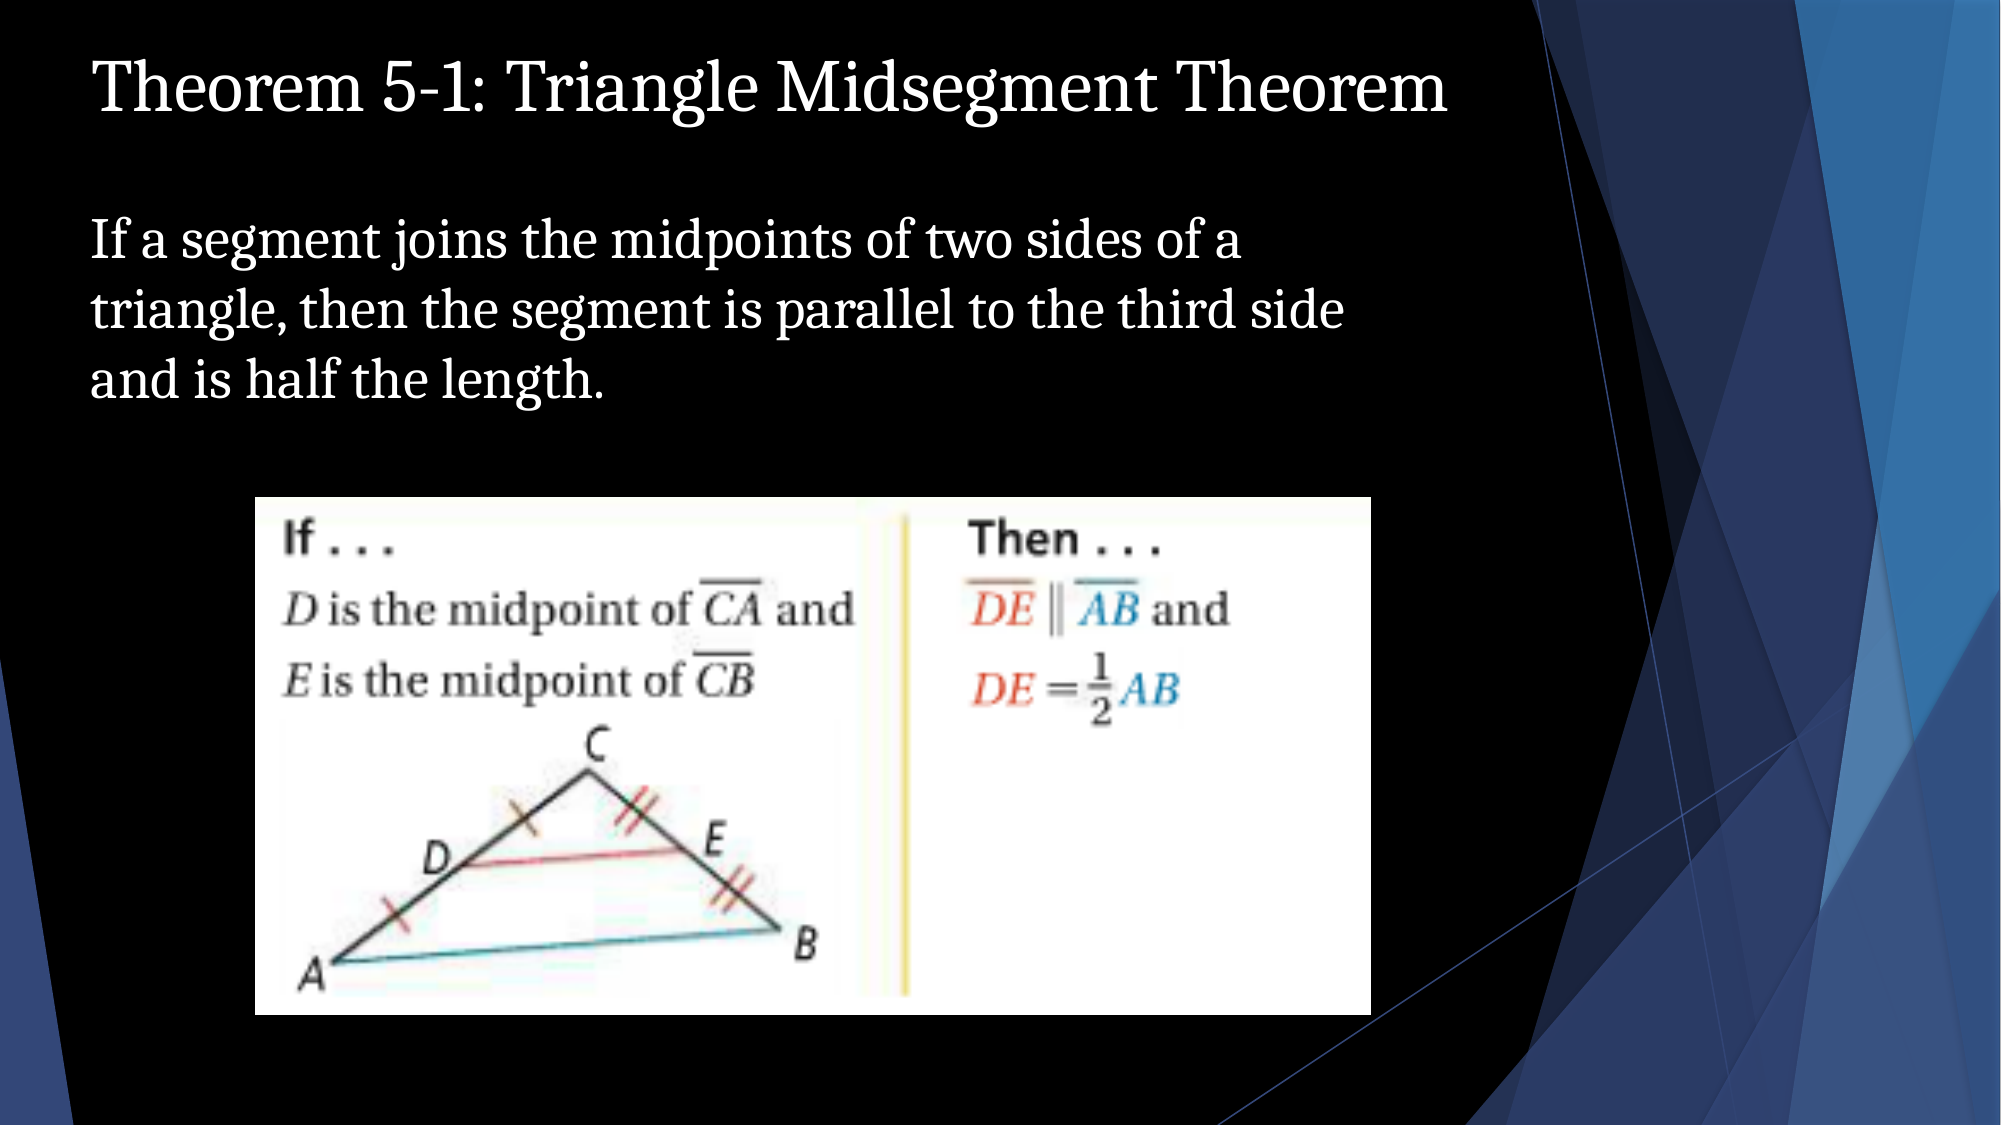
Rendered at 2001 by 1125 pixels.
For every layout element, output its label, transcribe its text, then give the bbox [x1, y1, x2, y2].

text_box If a segment joins the midpoints of two sides of a triangle, then the segment is parallel to the third side and is half the length. [76, 192, 1399, 418]
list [254, 497, 1371, 1016]
title Theorem 5-1: Triangle Midsegment Theorem [76, 29, 1596, 246]
